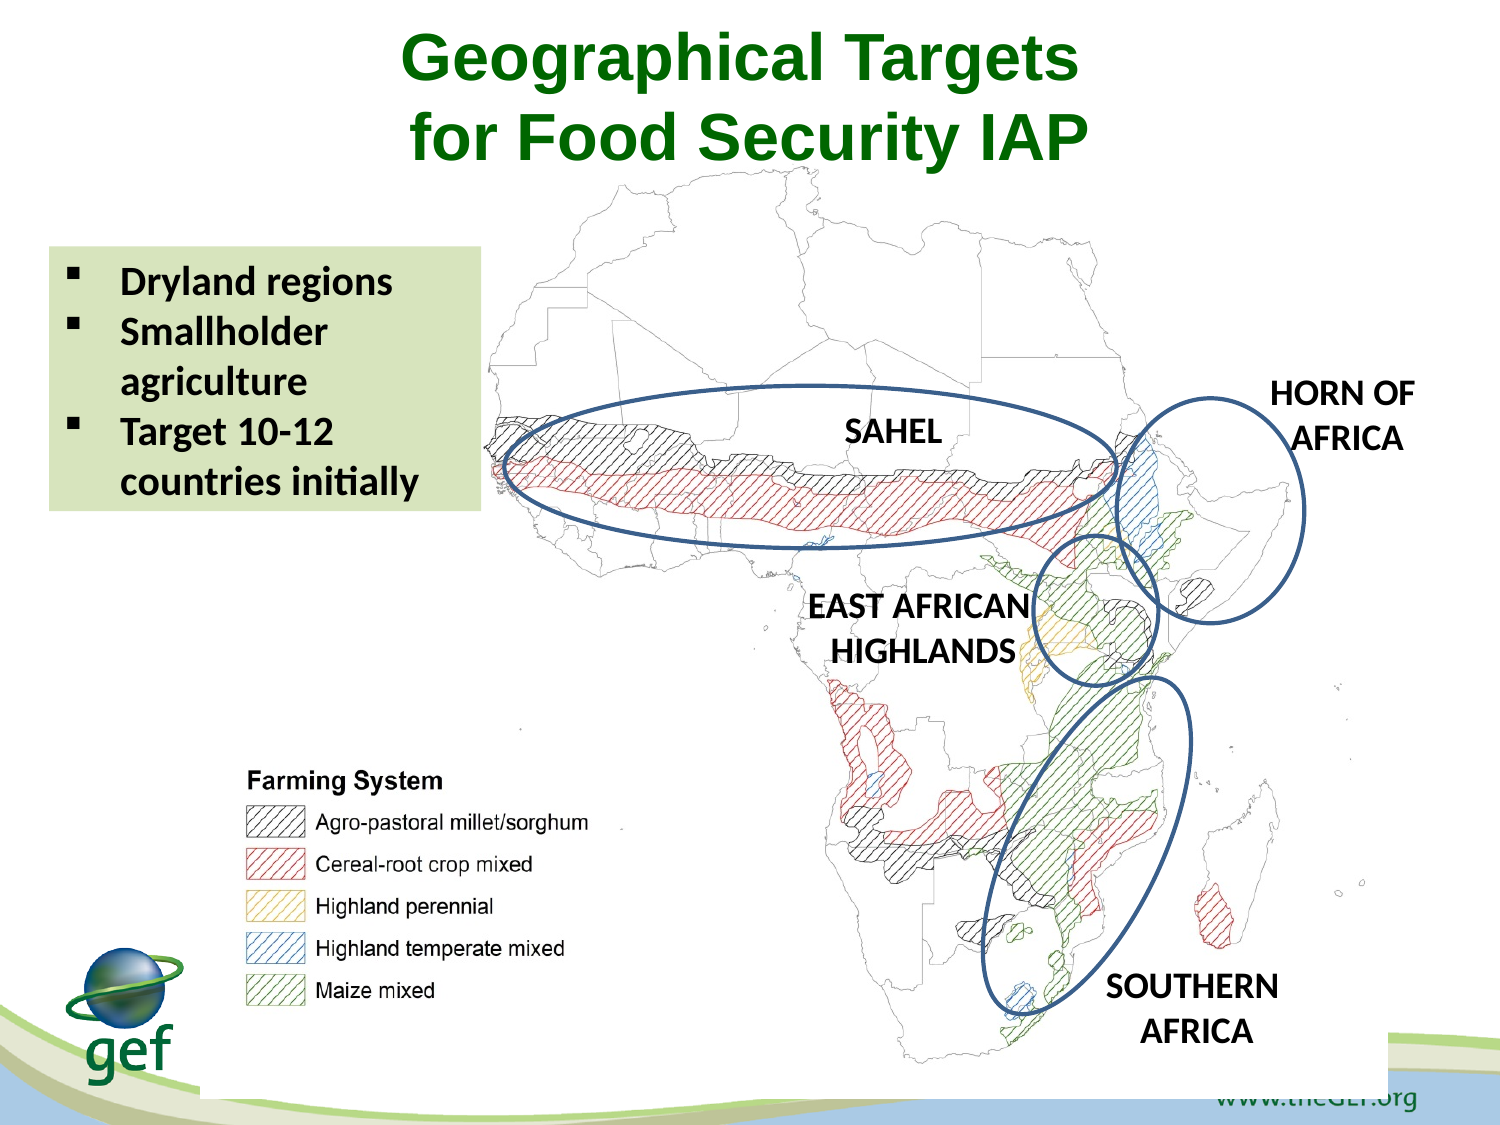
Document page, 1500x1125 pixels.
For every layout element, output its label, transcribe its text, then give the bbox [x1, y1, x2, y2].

text_box Dryland regions Smallholder agriculture Target 10-12 countries initially [49, 246, 194, 512]
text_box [199, 122, 1441, 1099]
title Geographical Targets for Food Security IAP [74, 0, 1426, 188]
picture [0, 920, 1500, 1125]
